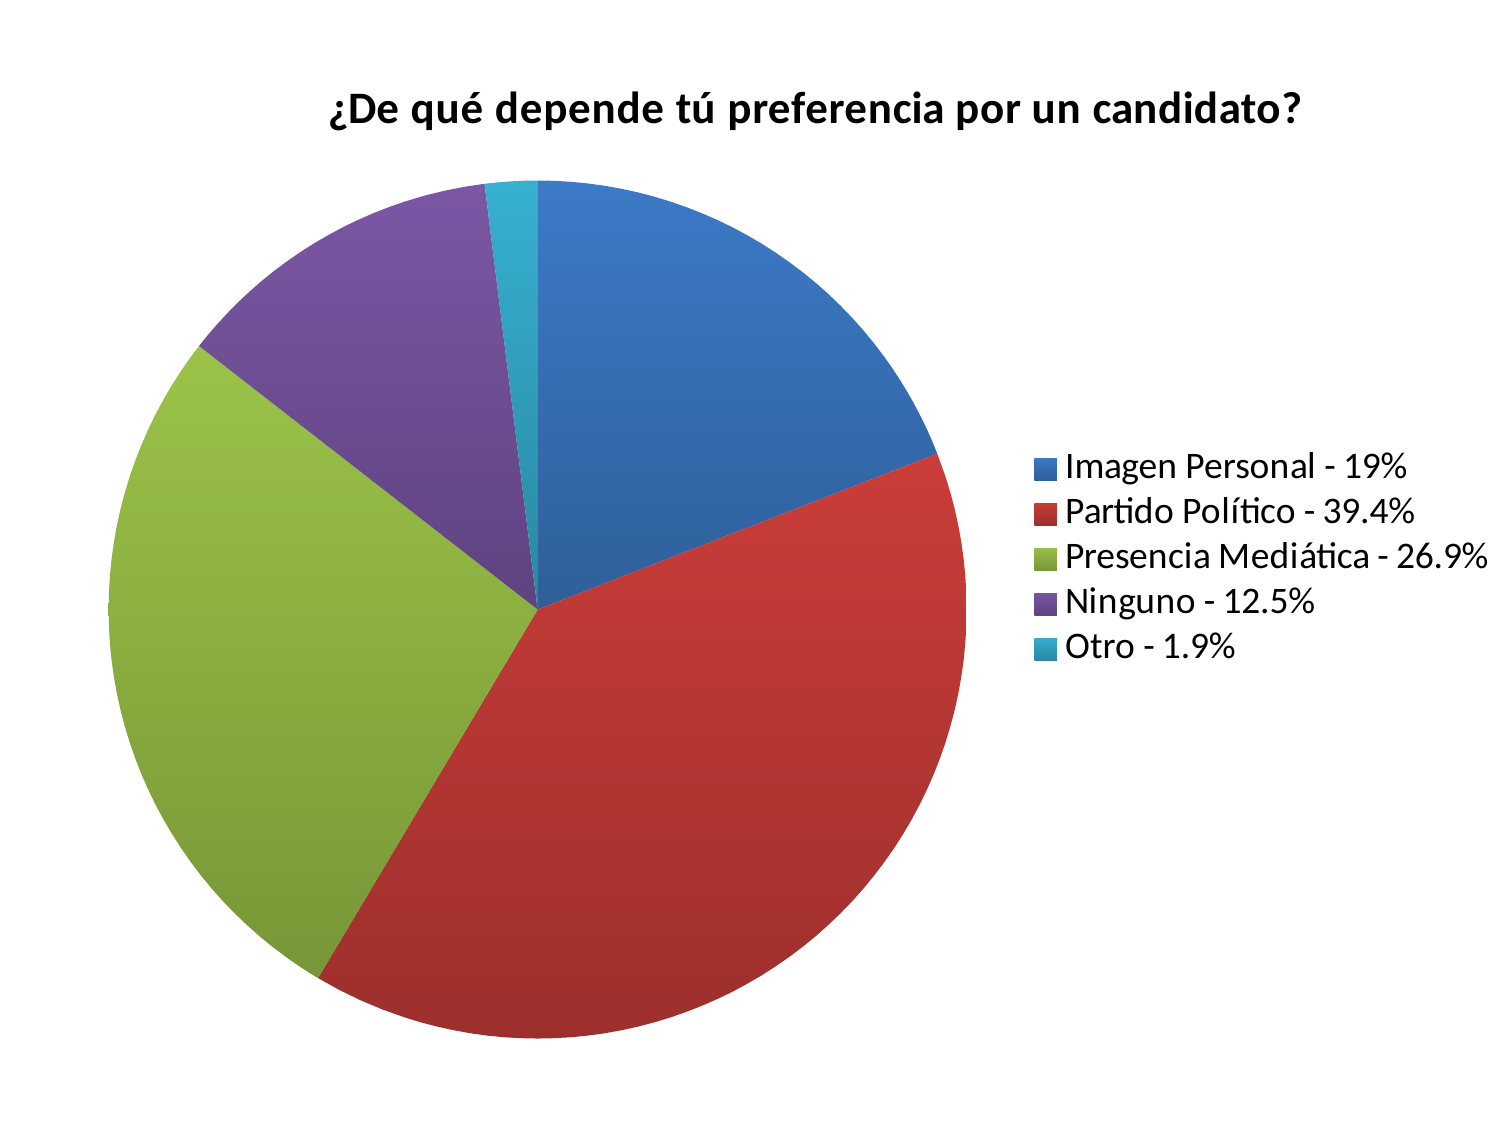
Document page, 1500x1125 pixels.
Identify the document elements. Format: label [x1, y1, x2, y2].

chart [52, 59, 1500, 1059]
